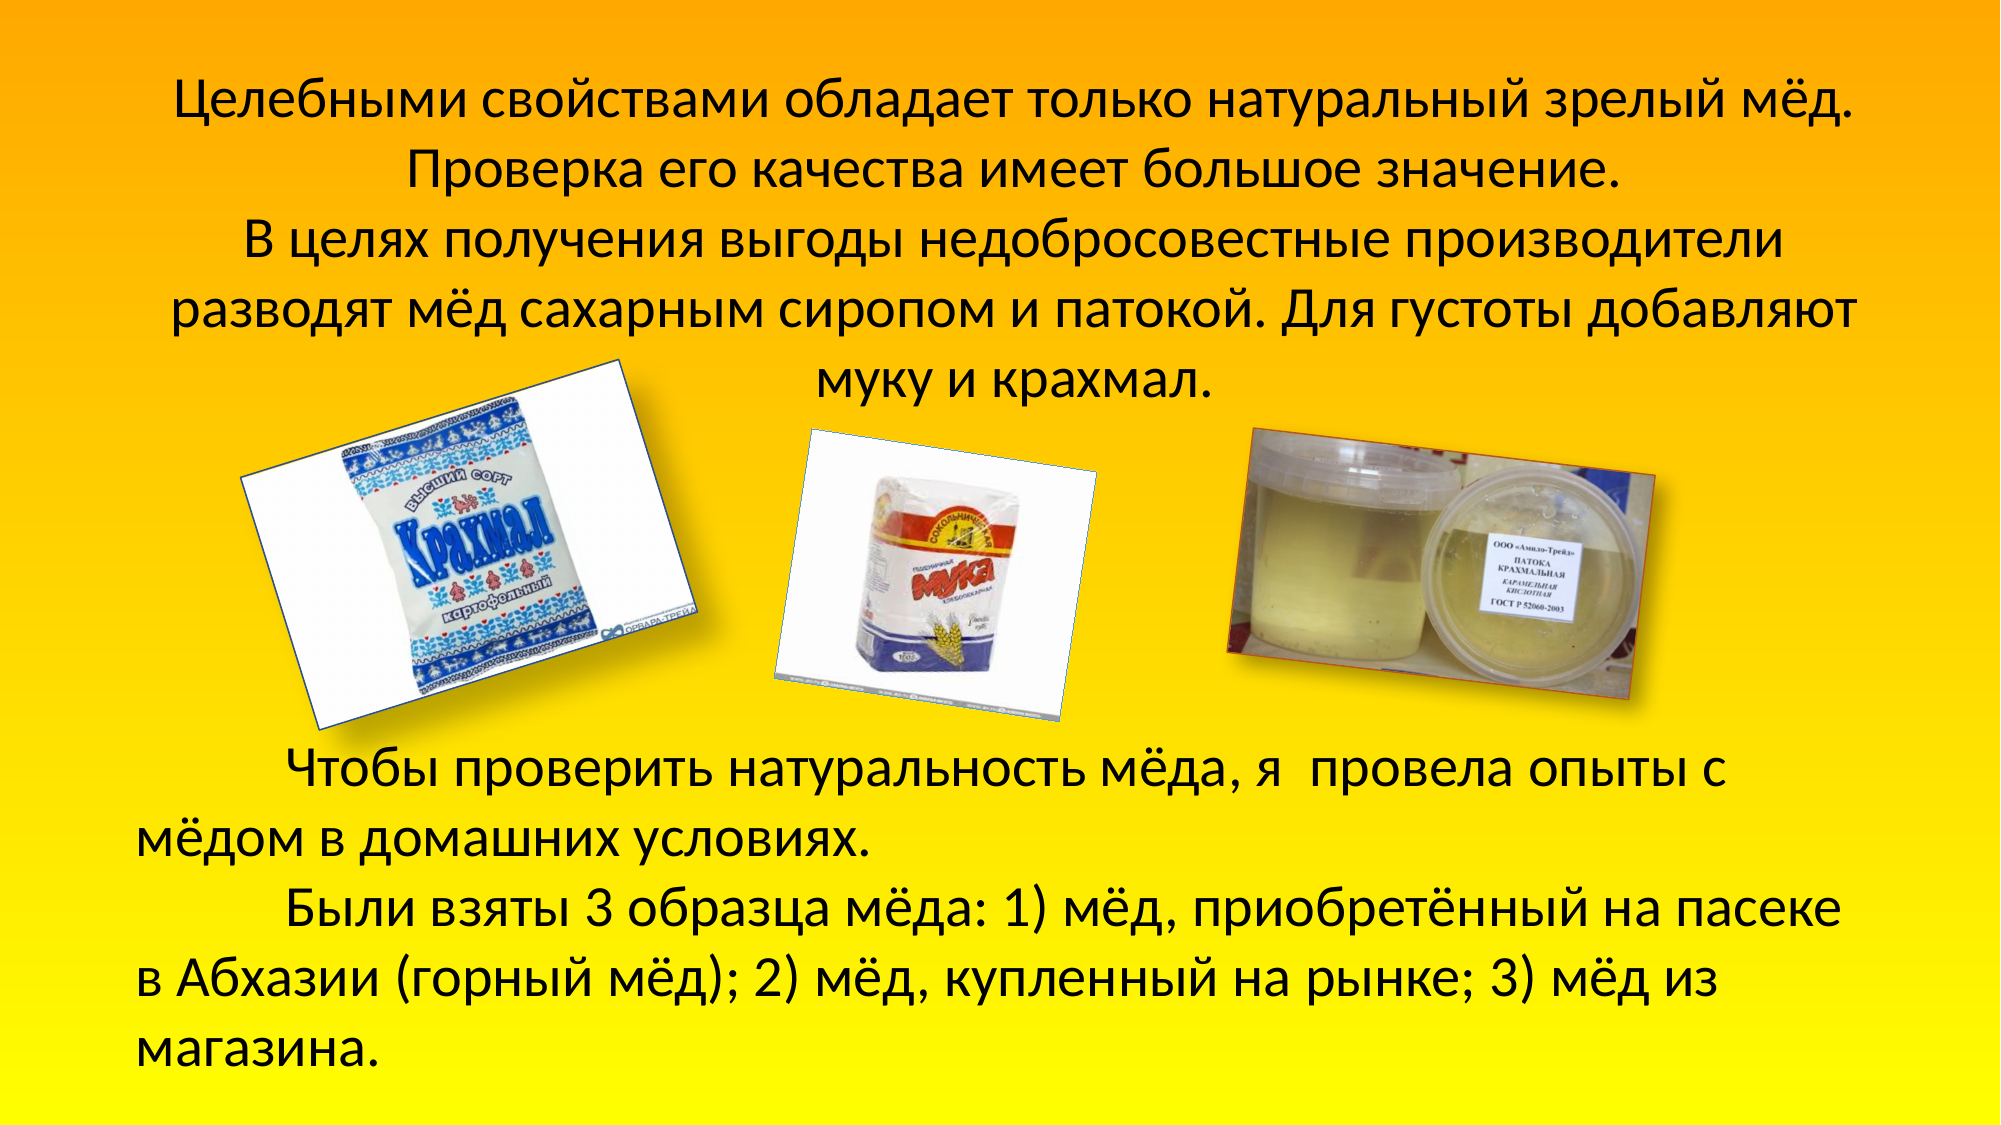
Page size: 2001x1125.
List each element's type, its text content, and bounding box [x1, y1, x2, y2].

text_box Целебными свойствами обладает только натуральный зрелый мёд. Проверка его качества имеет большое значение. В целях получения выгоды недобросовестные производители разводят мёд сахарным сиропом и патокой. Для густоты добавляют муку и крахмал. Чтобы проверить натуральность мёда, я провела опыты с мёдом в домашних условиях. Были взяты 3 образца мёда: 1) мёд, приобретённый на пасеке в Абхазии (горный мёд); 2) мёд, купленный на рынке; 3) мёд из магазина. [120, 51, 1909, 1086]
picture [775, 430, 1096, 721]
picture [243, 361, 696, 728]
picture [1229, 430, 1654, 698]
